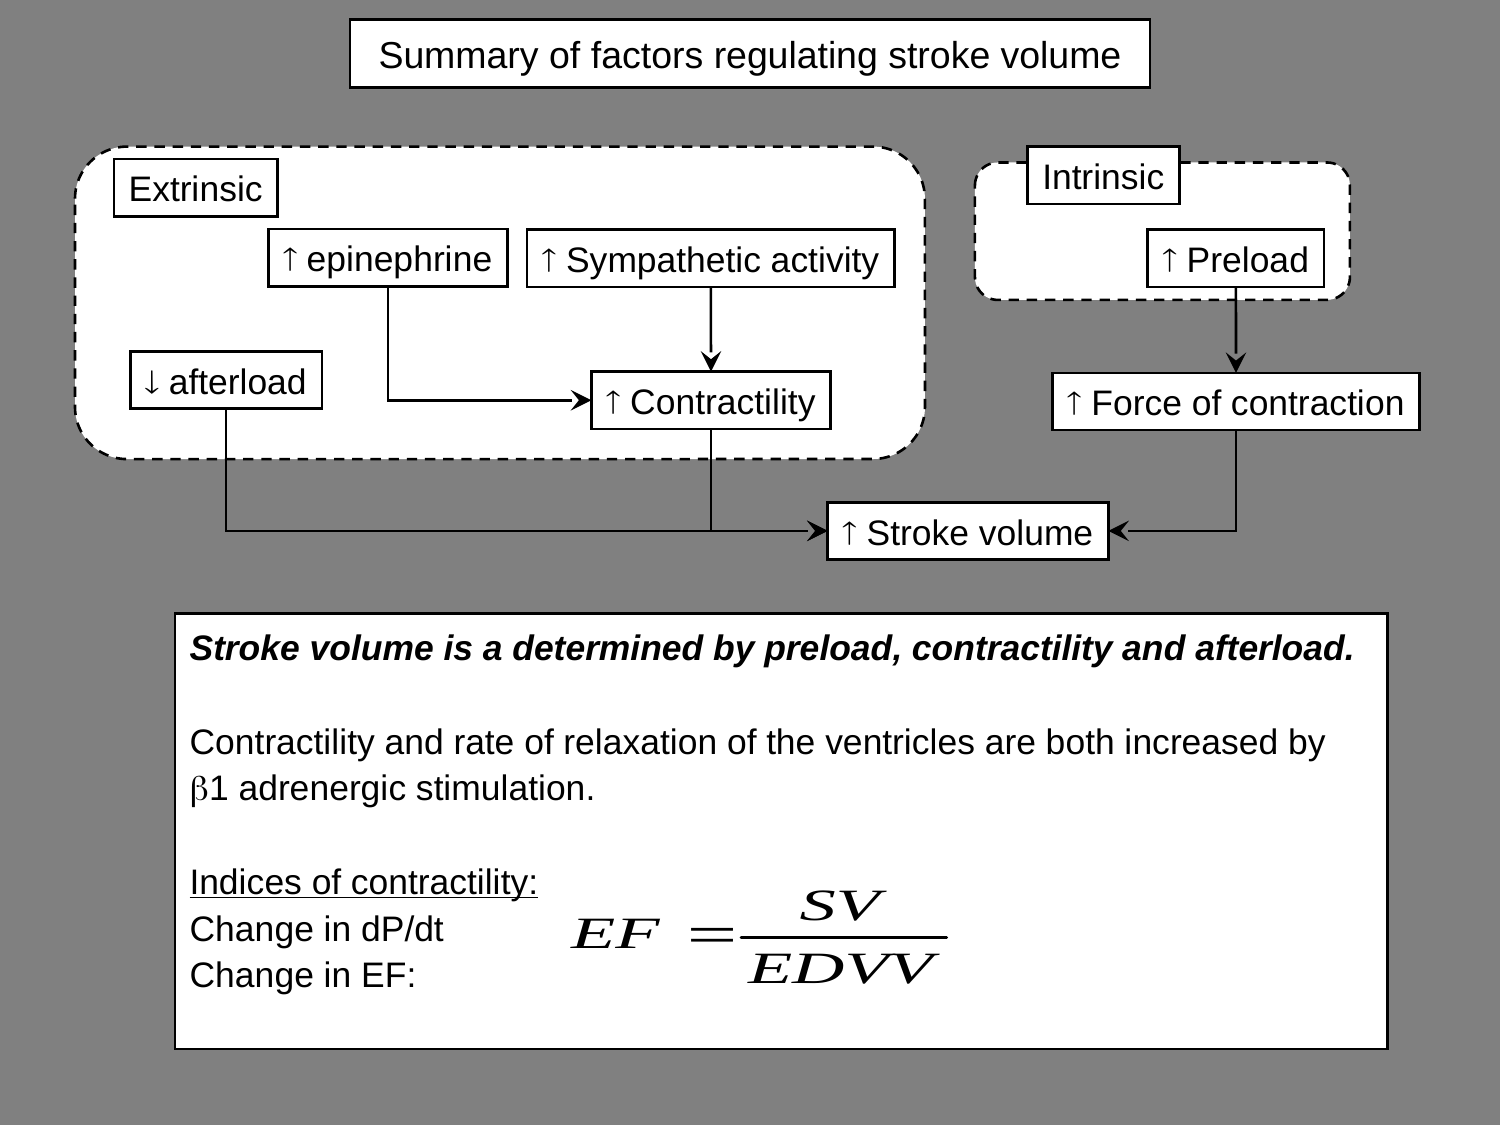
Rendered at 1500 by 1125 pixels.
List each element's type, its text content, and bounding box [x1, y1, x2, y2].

title Summary of factors regulating stroke volume [349, 18, 1151, 89]
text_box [174, 612, 1388, 1051]
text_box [74, 146, 1426, 563]
